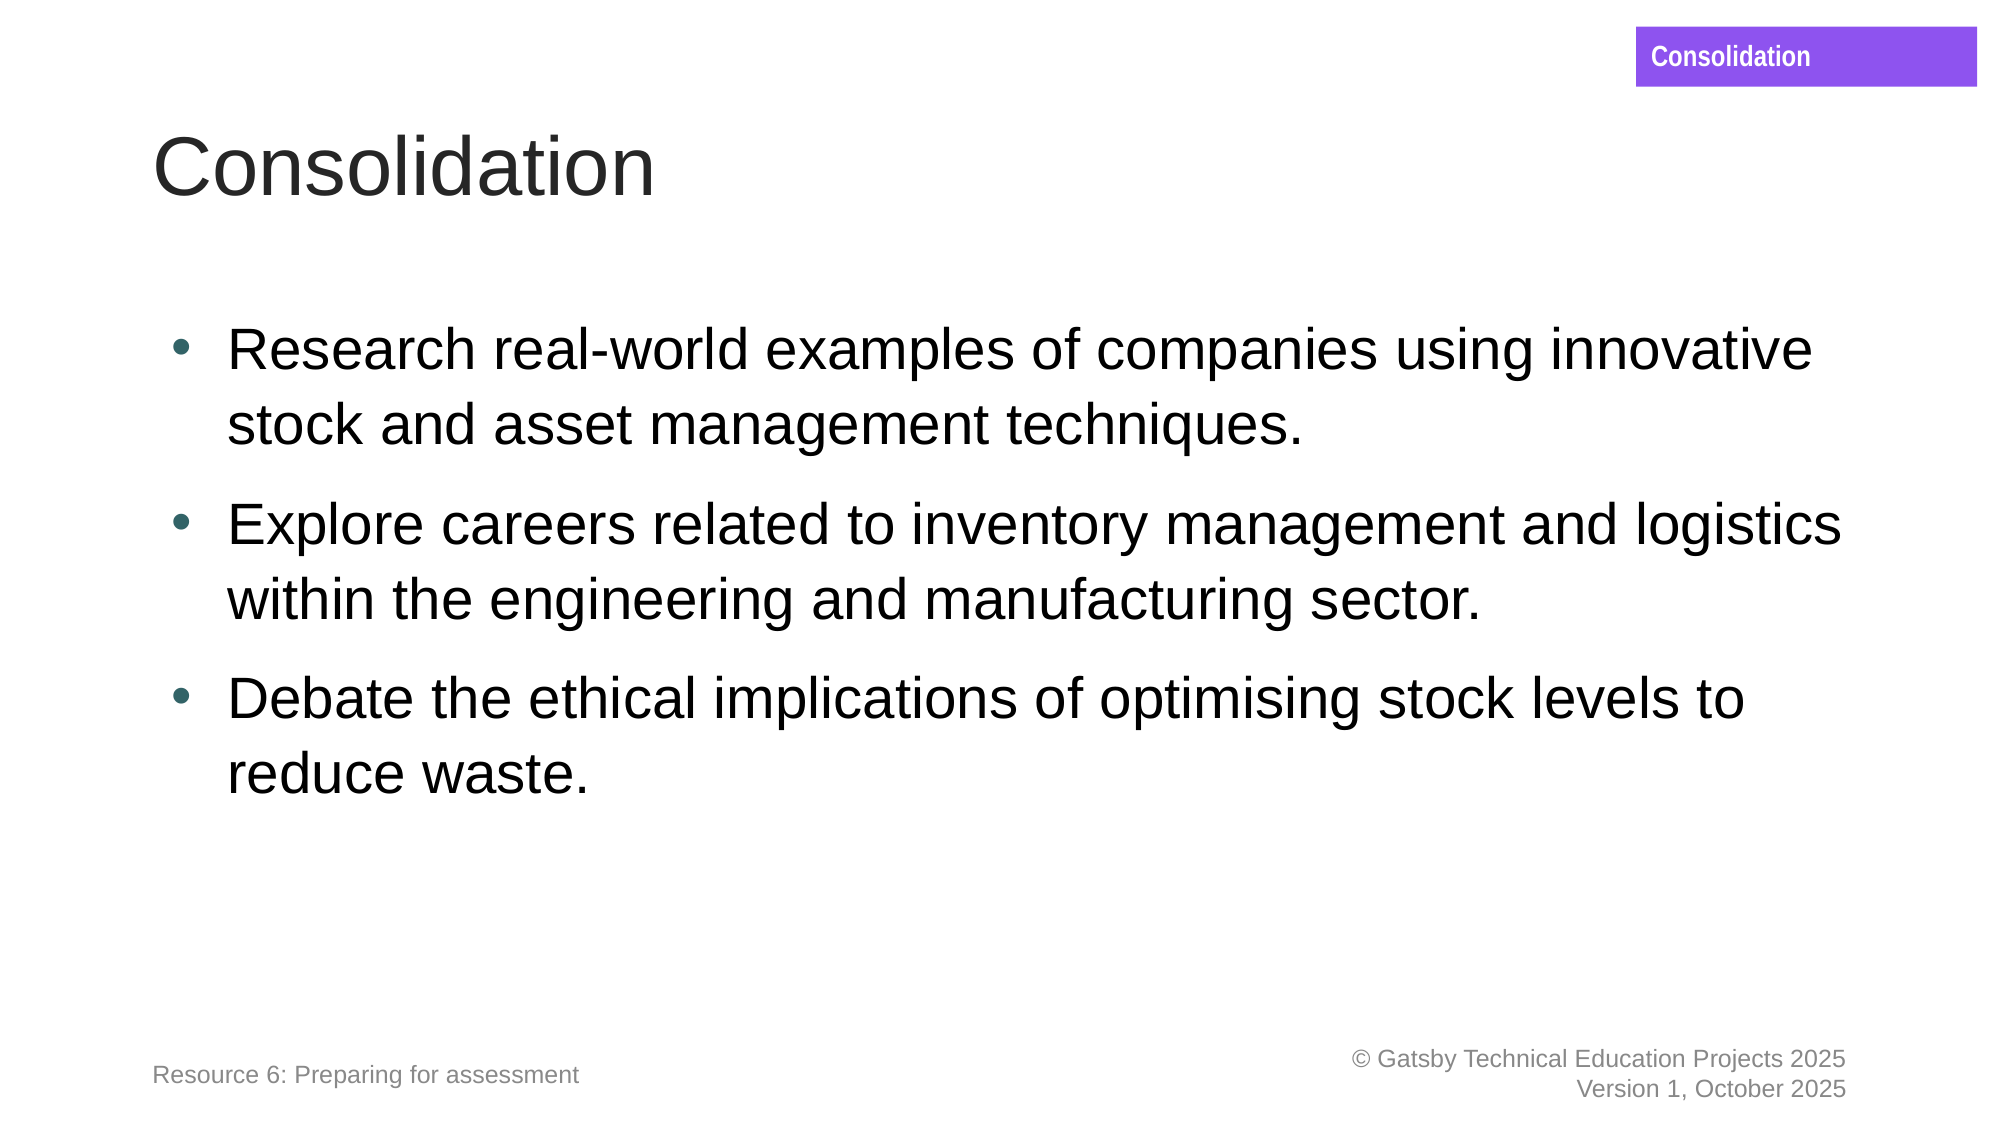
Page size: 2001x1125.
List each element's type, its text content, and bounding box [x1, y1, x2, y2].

list Resource 6: Preparing for assessment [137, 1042, 829, 1103]
list Consolidation [1636, 26, 1978, 87]
list Research real-world examples of companies using innovative stock and asset management techniques. Explore careers related to inventory management and logistics within the engineering and manufacturing sector. Debate the ethical implications of optimising stock levels to reduce waste. [137, 299, 1863, 1014]
title Consolidation [137, 59, 1863, 278]
